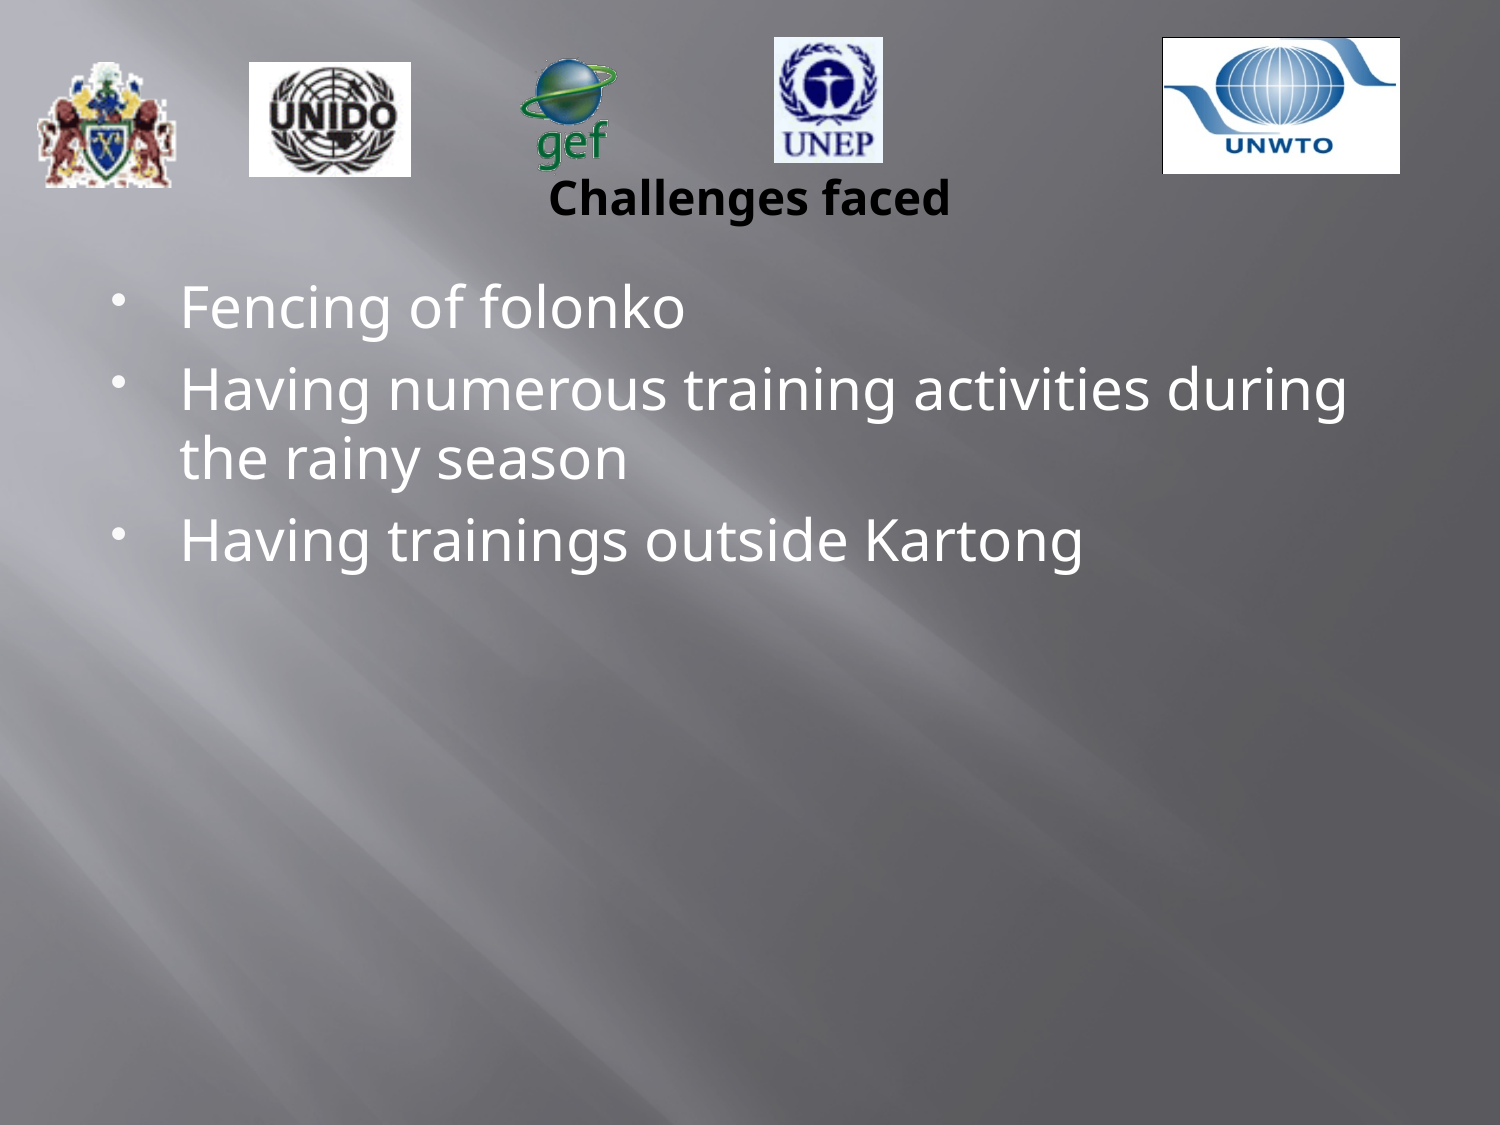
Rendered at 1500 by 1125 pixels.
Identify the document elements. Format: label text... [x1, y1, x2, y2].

picture [512, 46, 627, 182]
picture [774, 37, 883, 163]
picture [37, 62, 179, 188]
list Fencing of folonko Having numerous training activities during the rainy season Having trainings outside Kartong [75, 262, 1425, 1035]
picture [1162, 37, 1400, 174]
title Challenges faced [75, 45, 1425, 233]
picture [249, 62, 412, 177]
